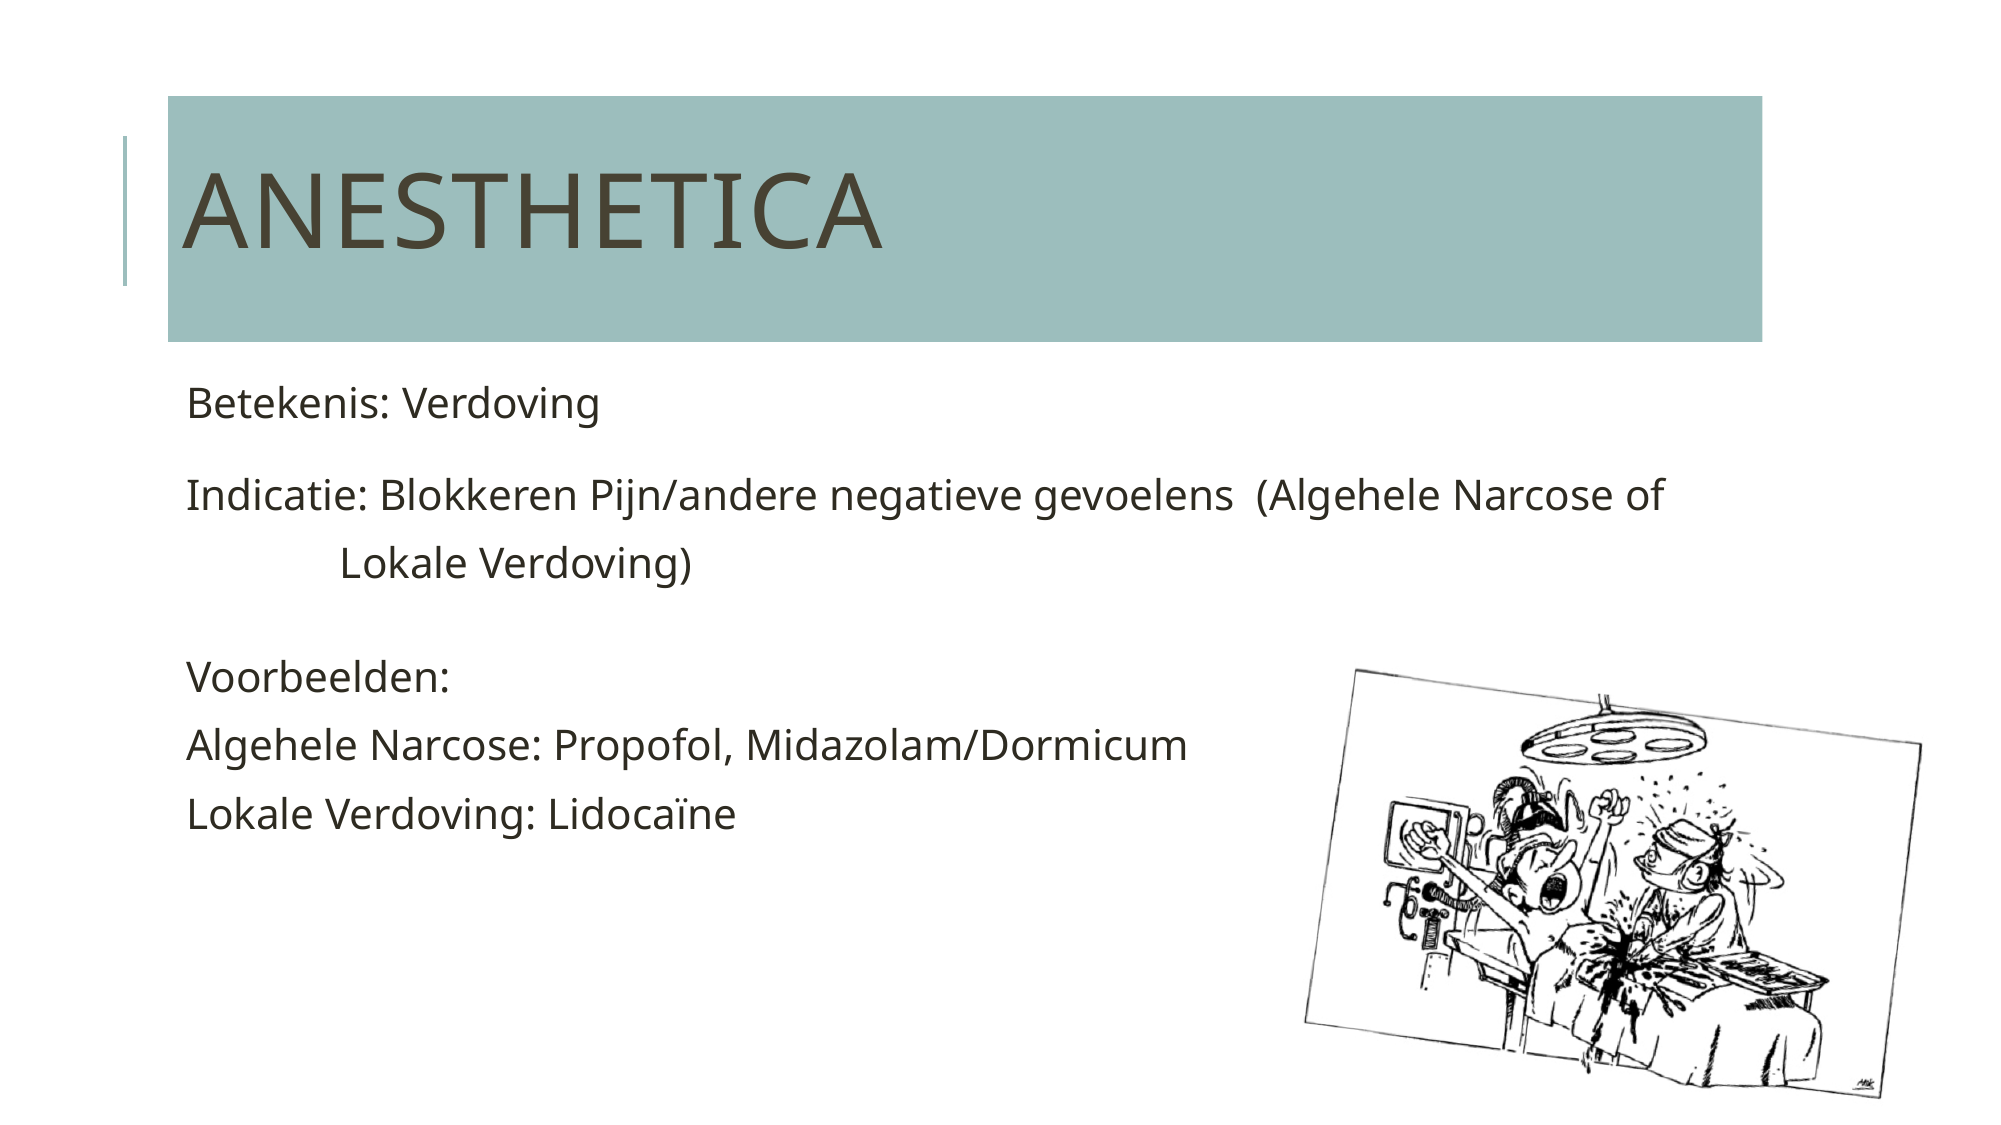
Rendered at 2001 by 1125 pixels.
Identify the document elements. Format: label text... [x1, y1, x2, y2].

list [168, 375, 1280, 1035]
picture [1277, 649, 1953, 1124]
text_box Betekenis: Verdoving Indicatie: Blokkeren Pijn/andere negatieve gevoelens (Algehele Narcose of Lokale Verdoving) Voorbeelden: Algehele Narcose: Propofol, Midazolam/Dormicum Lokale Verdoving: Lidocaïne [178, 375, 1949, 1007]
title Anesthetica [168, 96, 1763, 342]
